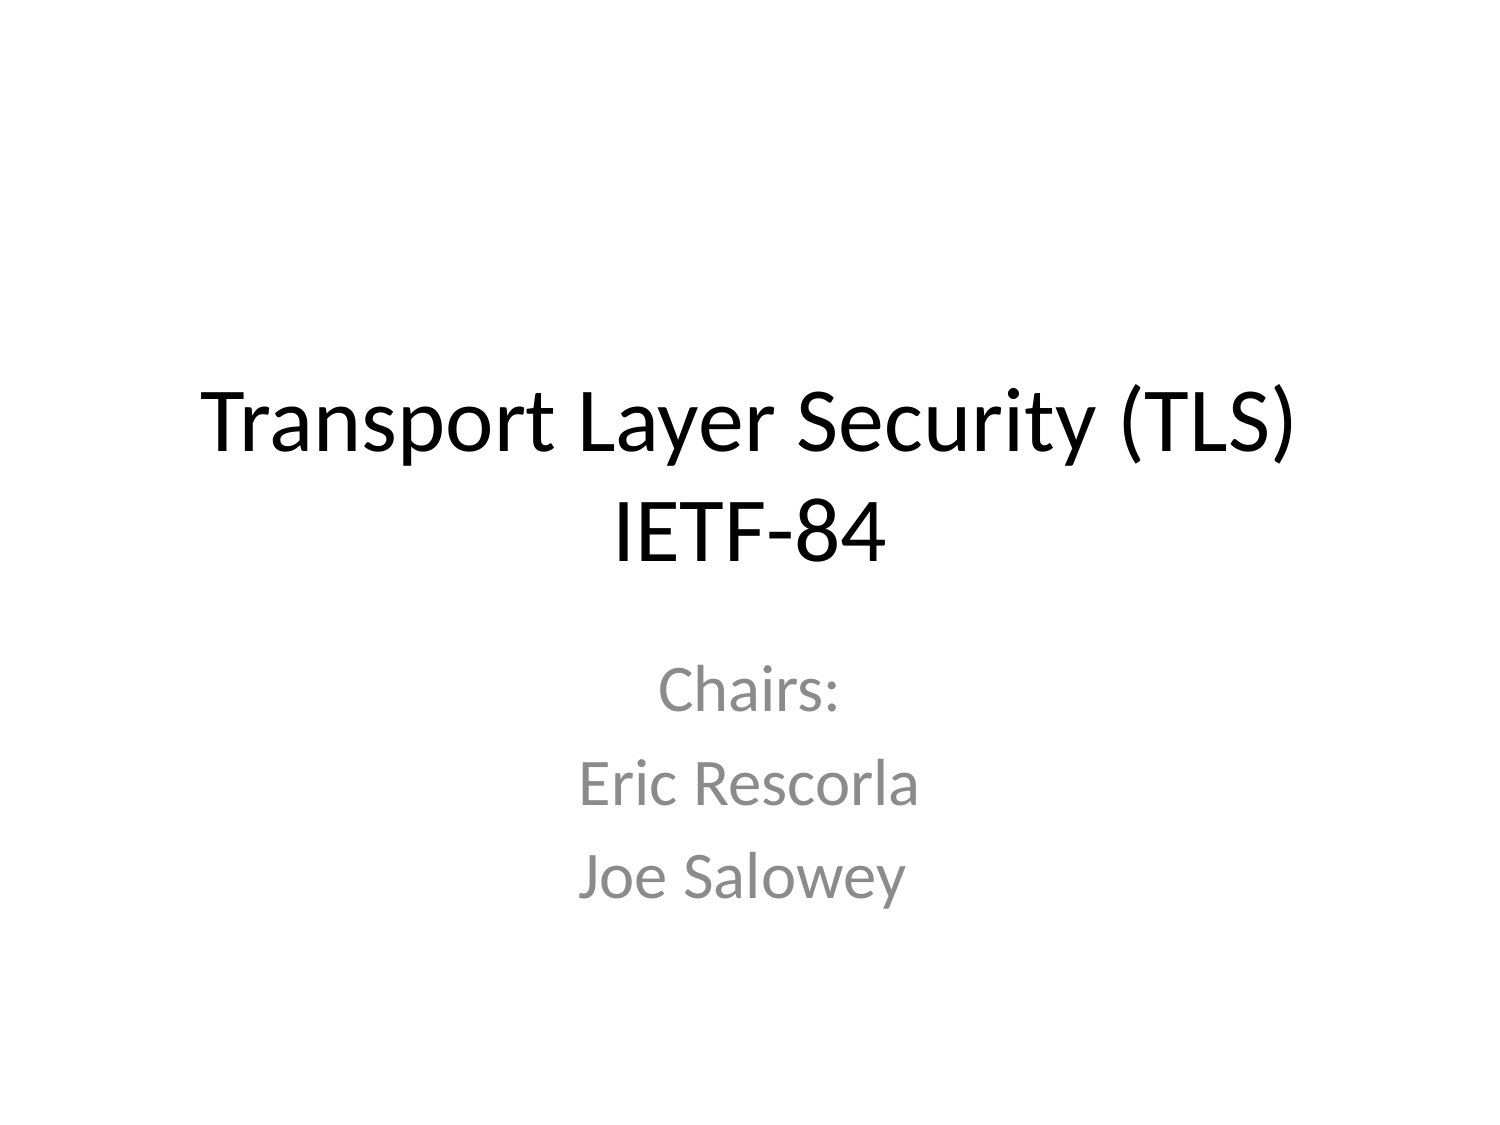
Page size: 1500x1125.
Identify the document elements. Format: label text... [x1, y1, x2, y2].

subtitle Chairs: Eric Rescorla Joe Salowey [225, 637, 1275, 925]
title Transport Layer Security (TLS) IETF-84 [112, 349, 1388, 591]
